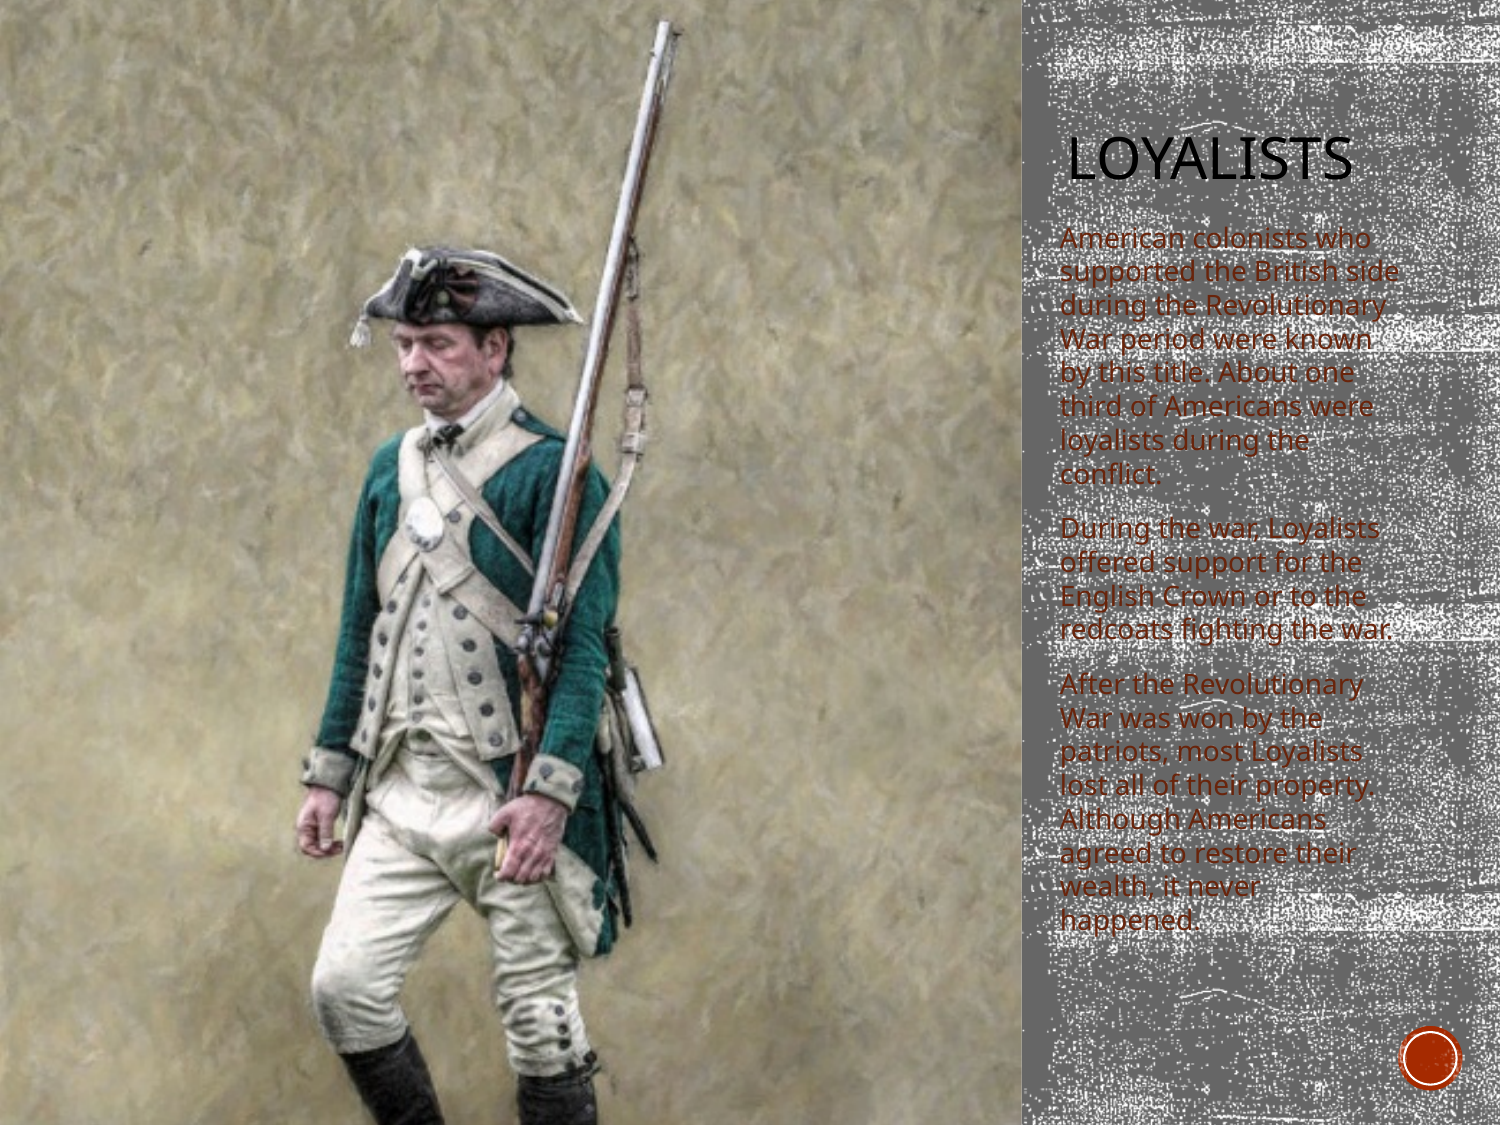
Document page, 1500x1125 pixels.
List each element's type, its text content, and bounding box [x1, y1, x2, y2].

title loyalists [1051, 112, 1446, 200]
list American colonists who supported the British side during the Revolutionary War period were known by this title. About one third of Americans were loyalists during the conflict. During the war, Loyalists offered support for the English Crown or to the redcoats fighting the war. After the Revolutionary War was won by the patriots, most Loyalists lost all of their property. Although Americans agreed to restore their wealth, it never happened. [1026, 212, 1420, 1050]
picture [0, 0, 1022, 1125]
